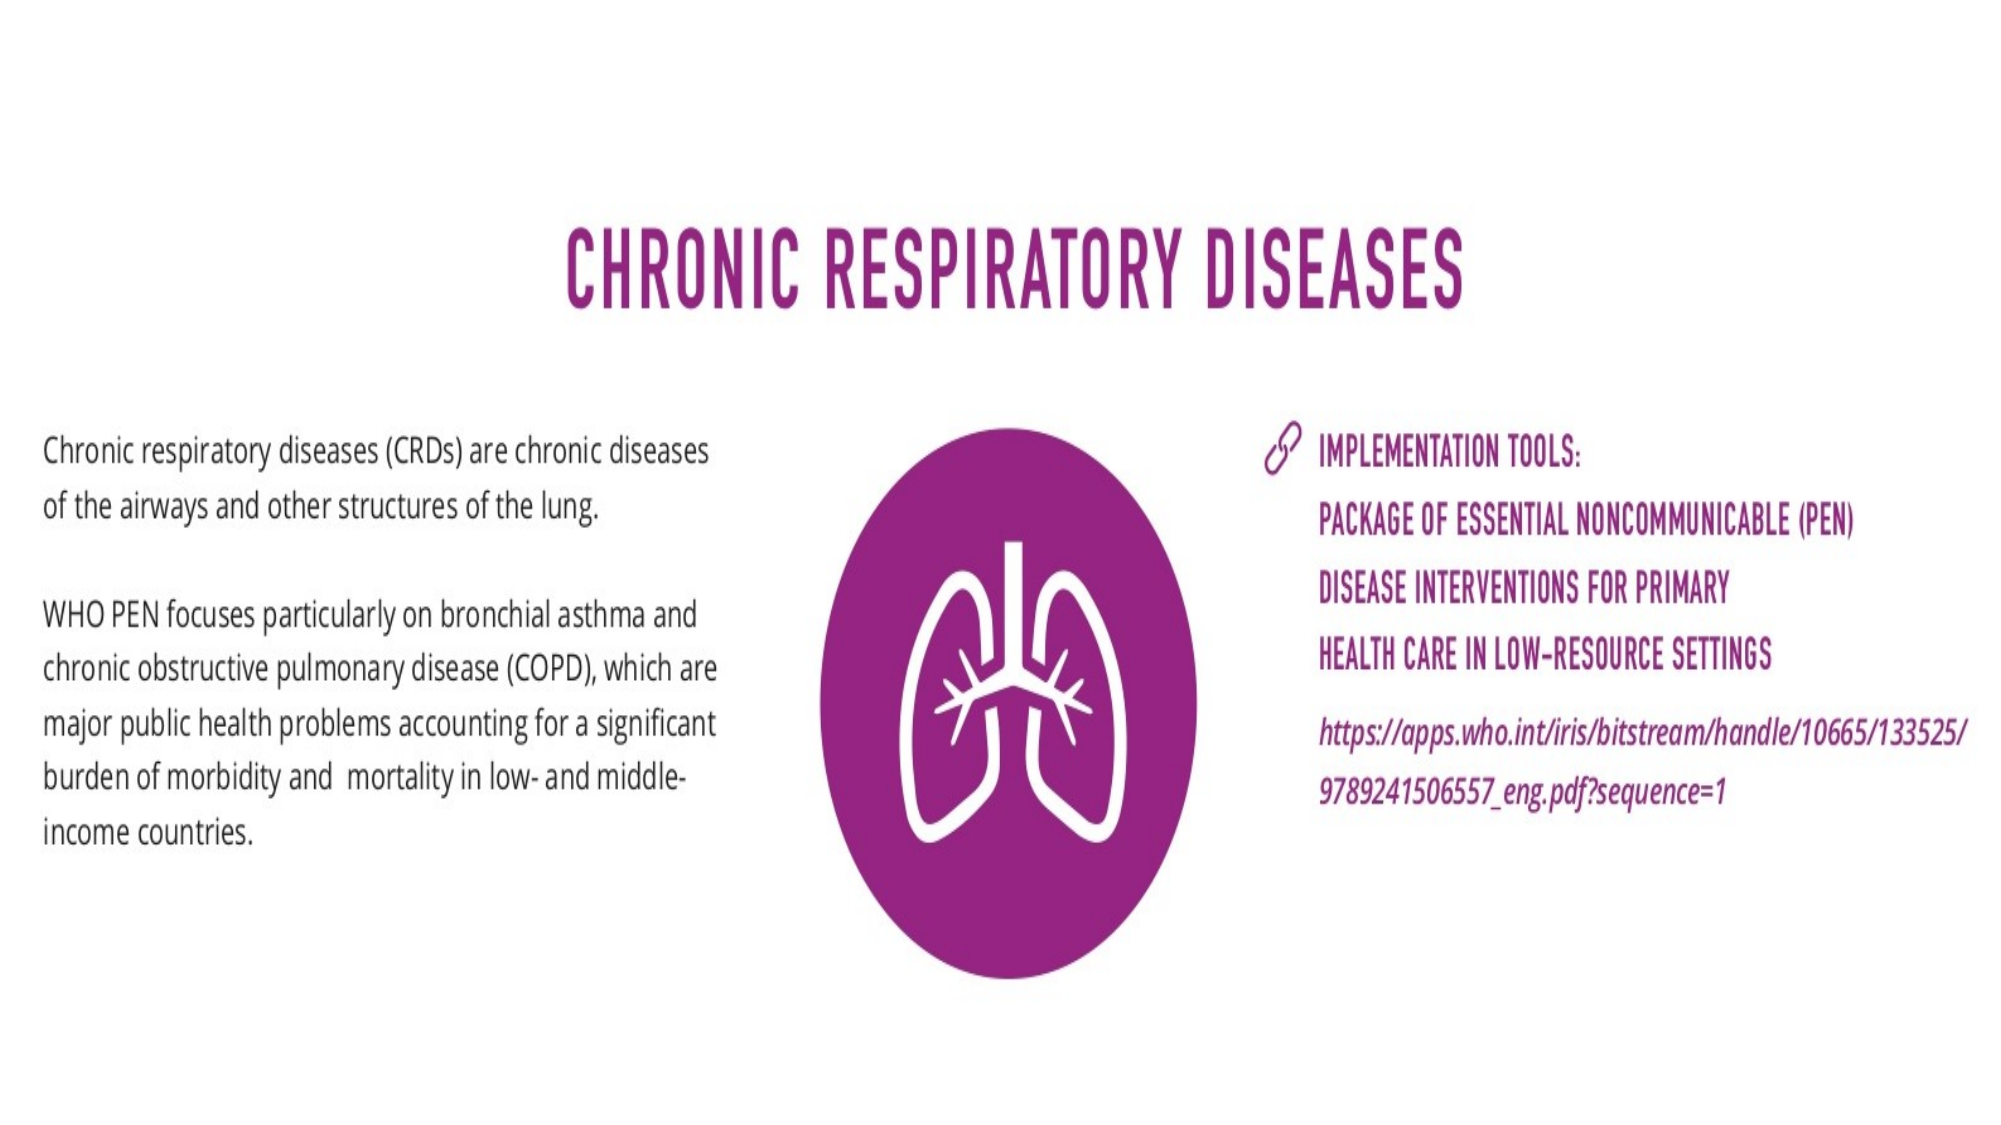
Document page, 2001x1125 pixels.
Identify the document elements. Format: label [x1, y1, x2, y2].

list [0, 0, 2000, 1125]
